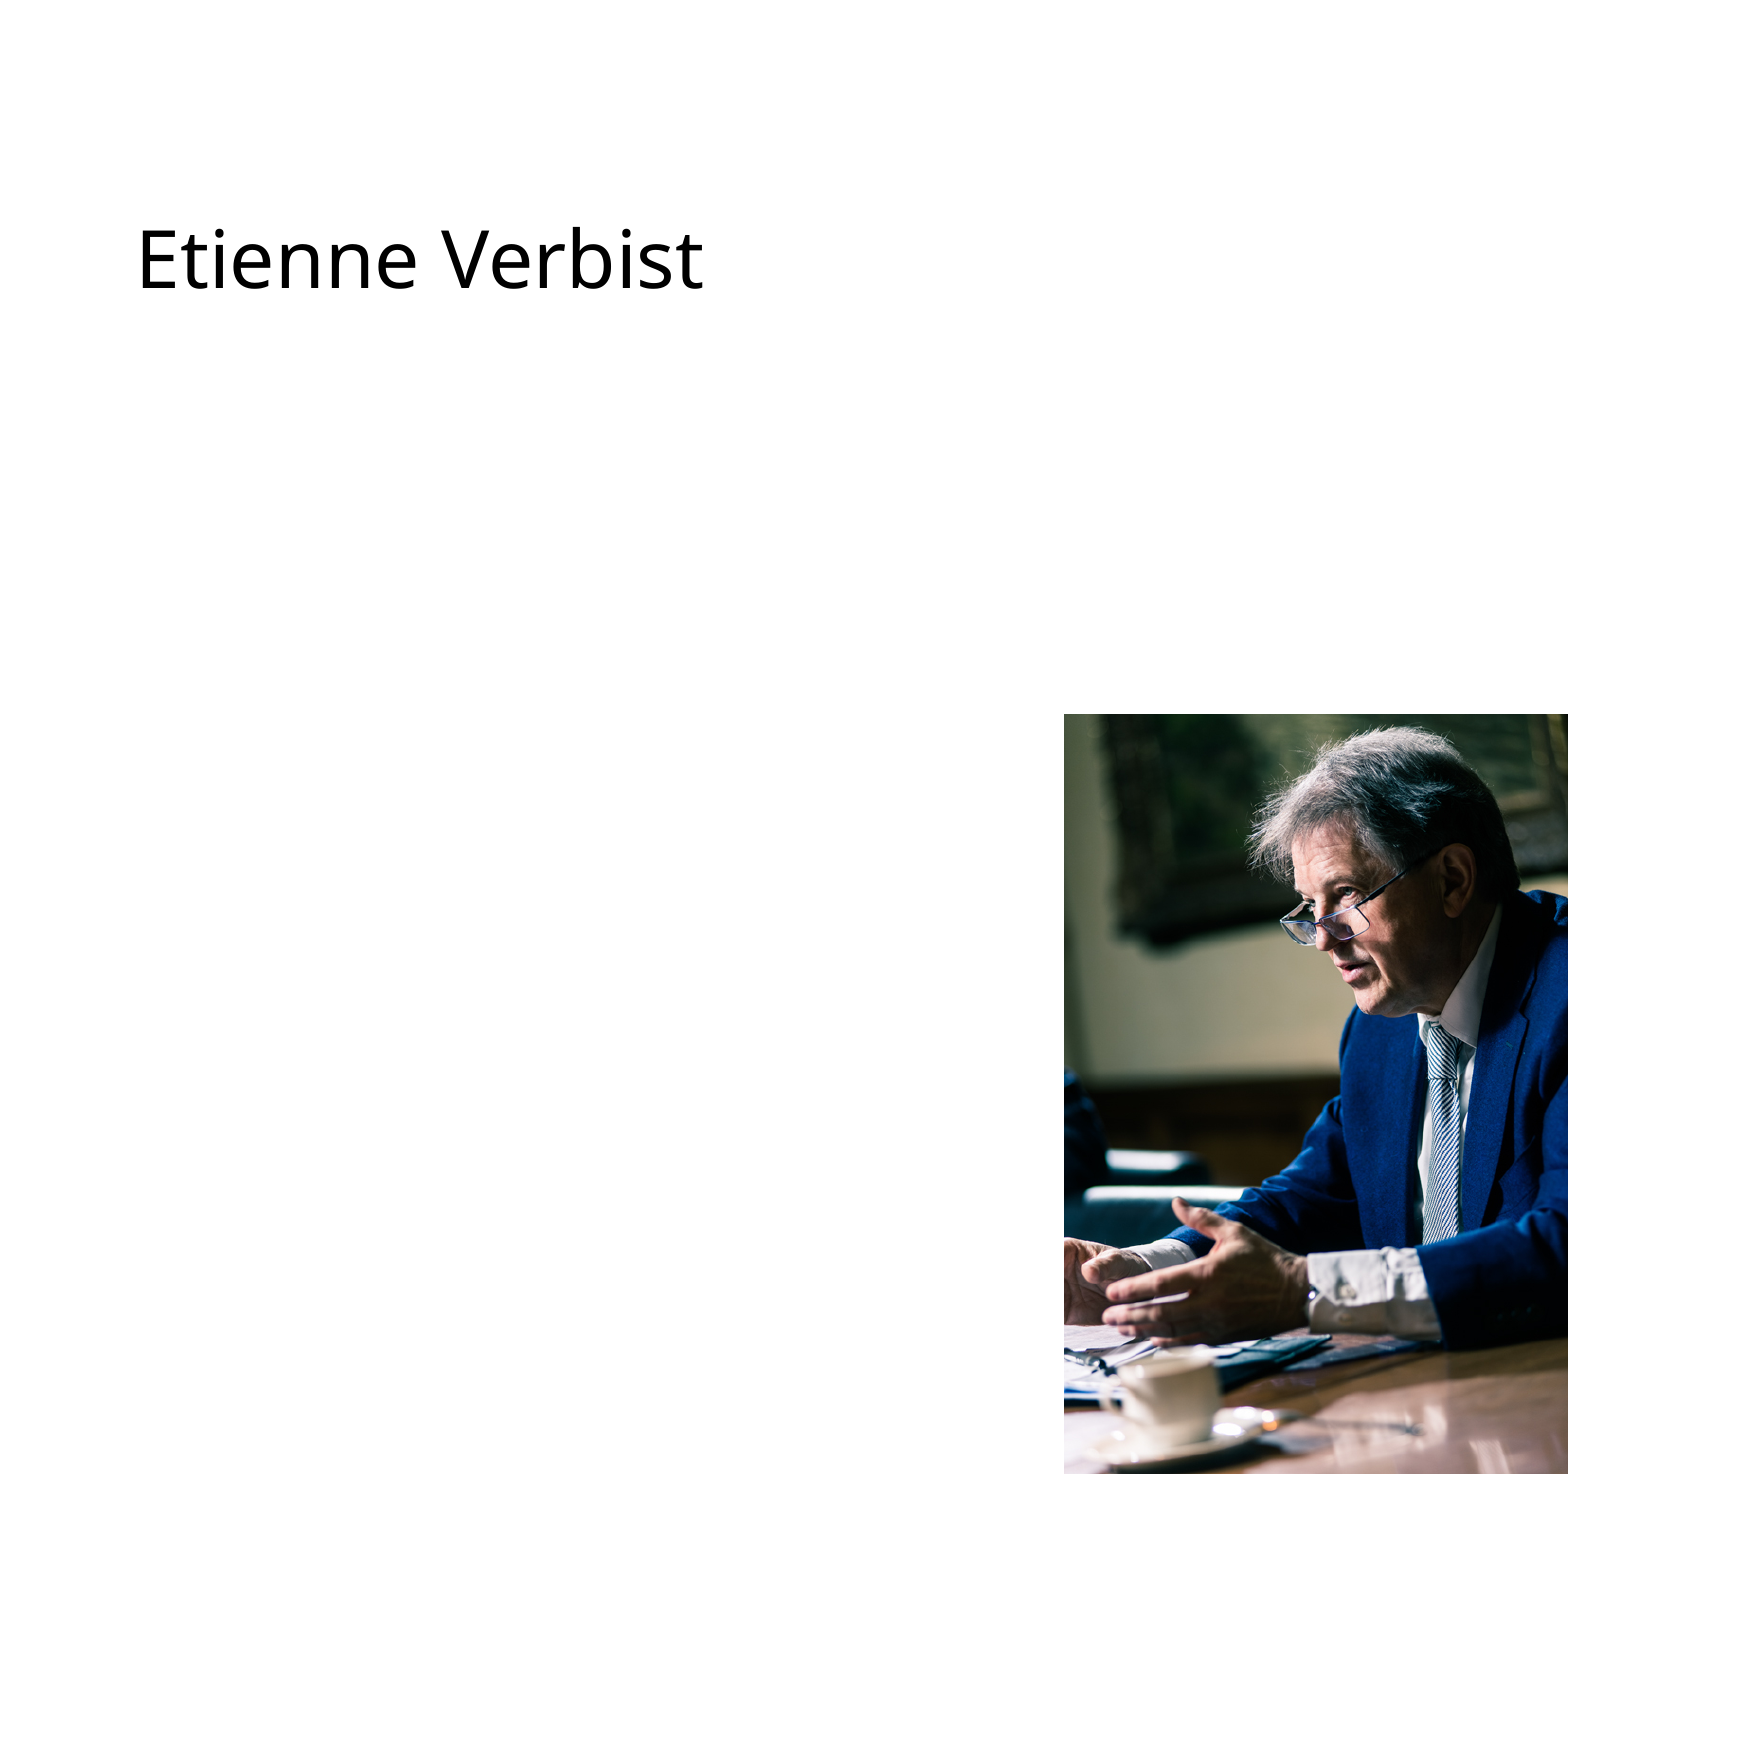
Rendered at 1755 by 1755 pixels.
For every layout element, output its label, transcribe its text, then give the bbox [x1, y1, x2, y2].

picture [1064, 714, 1568, 1474]
title Etienne Verbist [120, 93, 1634, 433]
